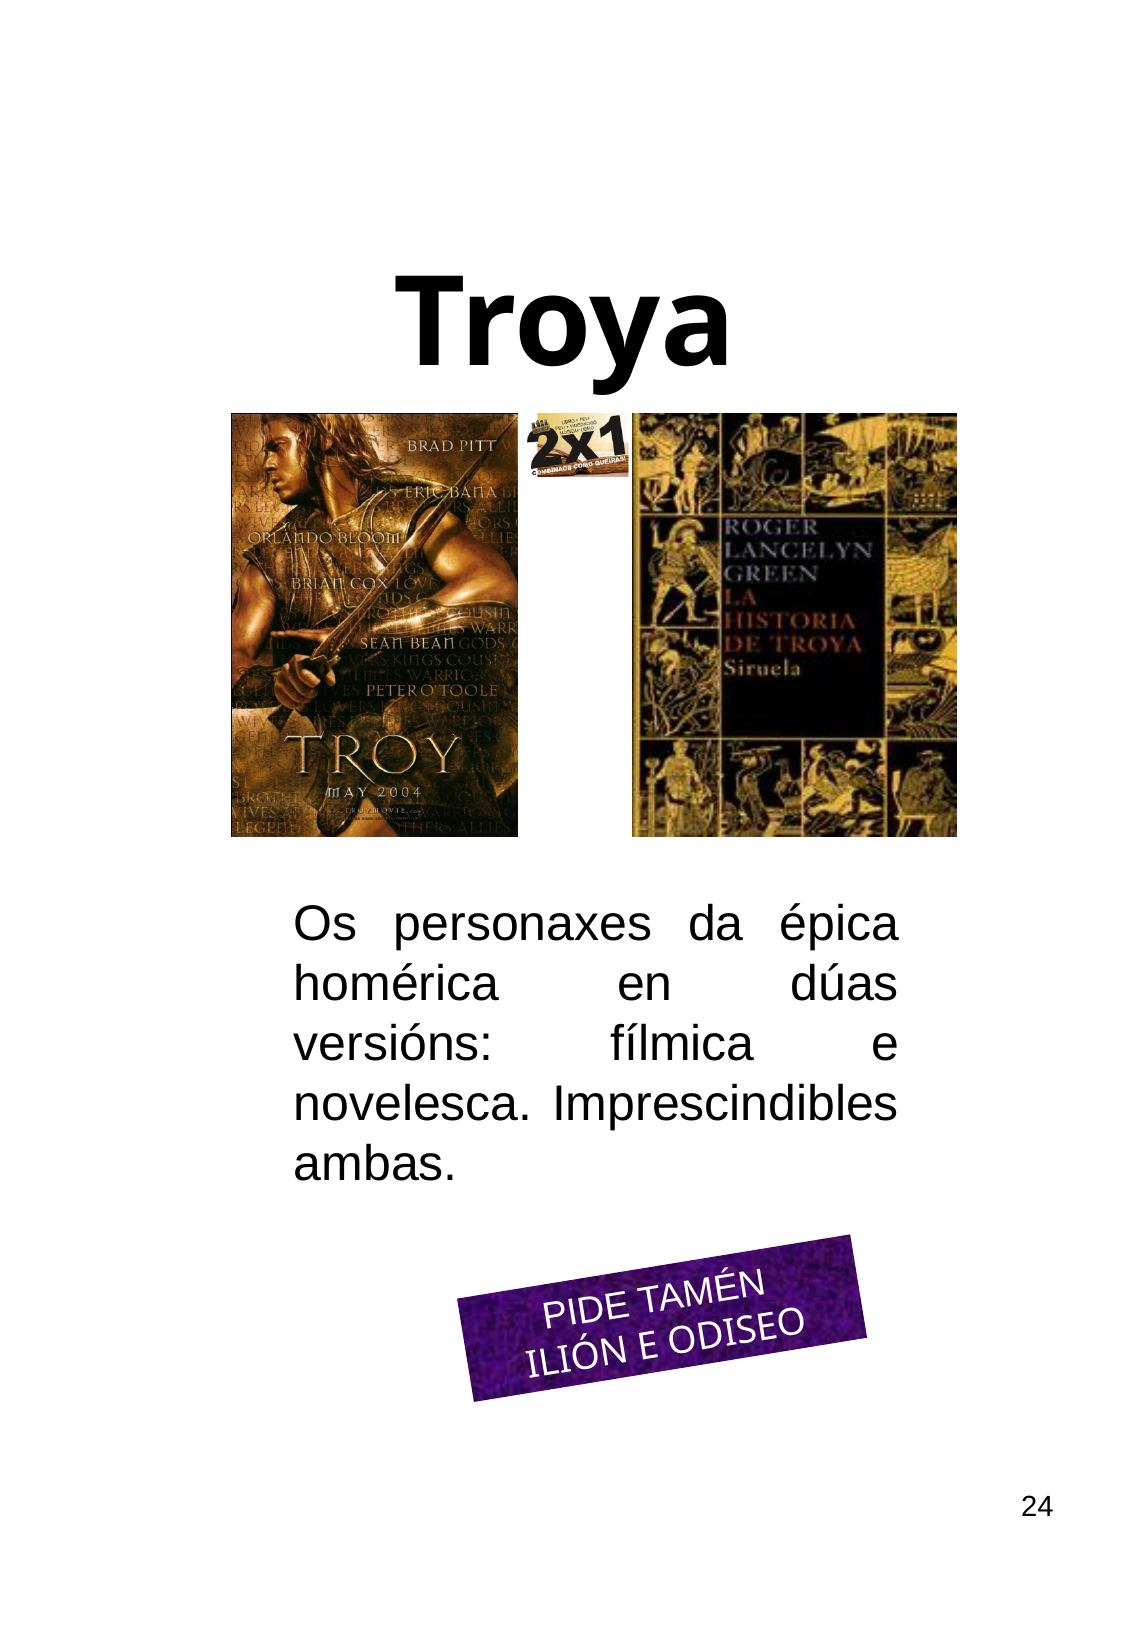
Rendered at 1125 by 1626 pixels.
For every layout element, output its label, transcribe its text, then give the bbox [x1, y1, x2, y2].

picture [527, 413, 629, 477]
title Troya [58, 179, 1072, 451]
slide_number 24 [806, 1479, 1069, 1593]
text_box PIDE TAMÉN ILIÓN E ODISEO [457, 1234, 868, 1402]
picture [231, 413, 518, 837]
list Os personaxes da épica homérica en dúas versións: fílmica e novelesca. Imprescindibles ambas. [222, 882, 915, 1217]
picture [632, 413, 958, 837]
